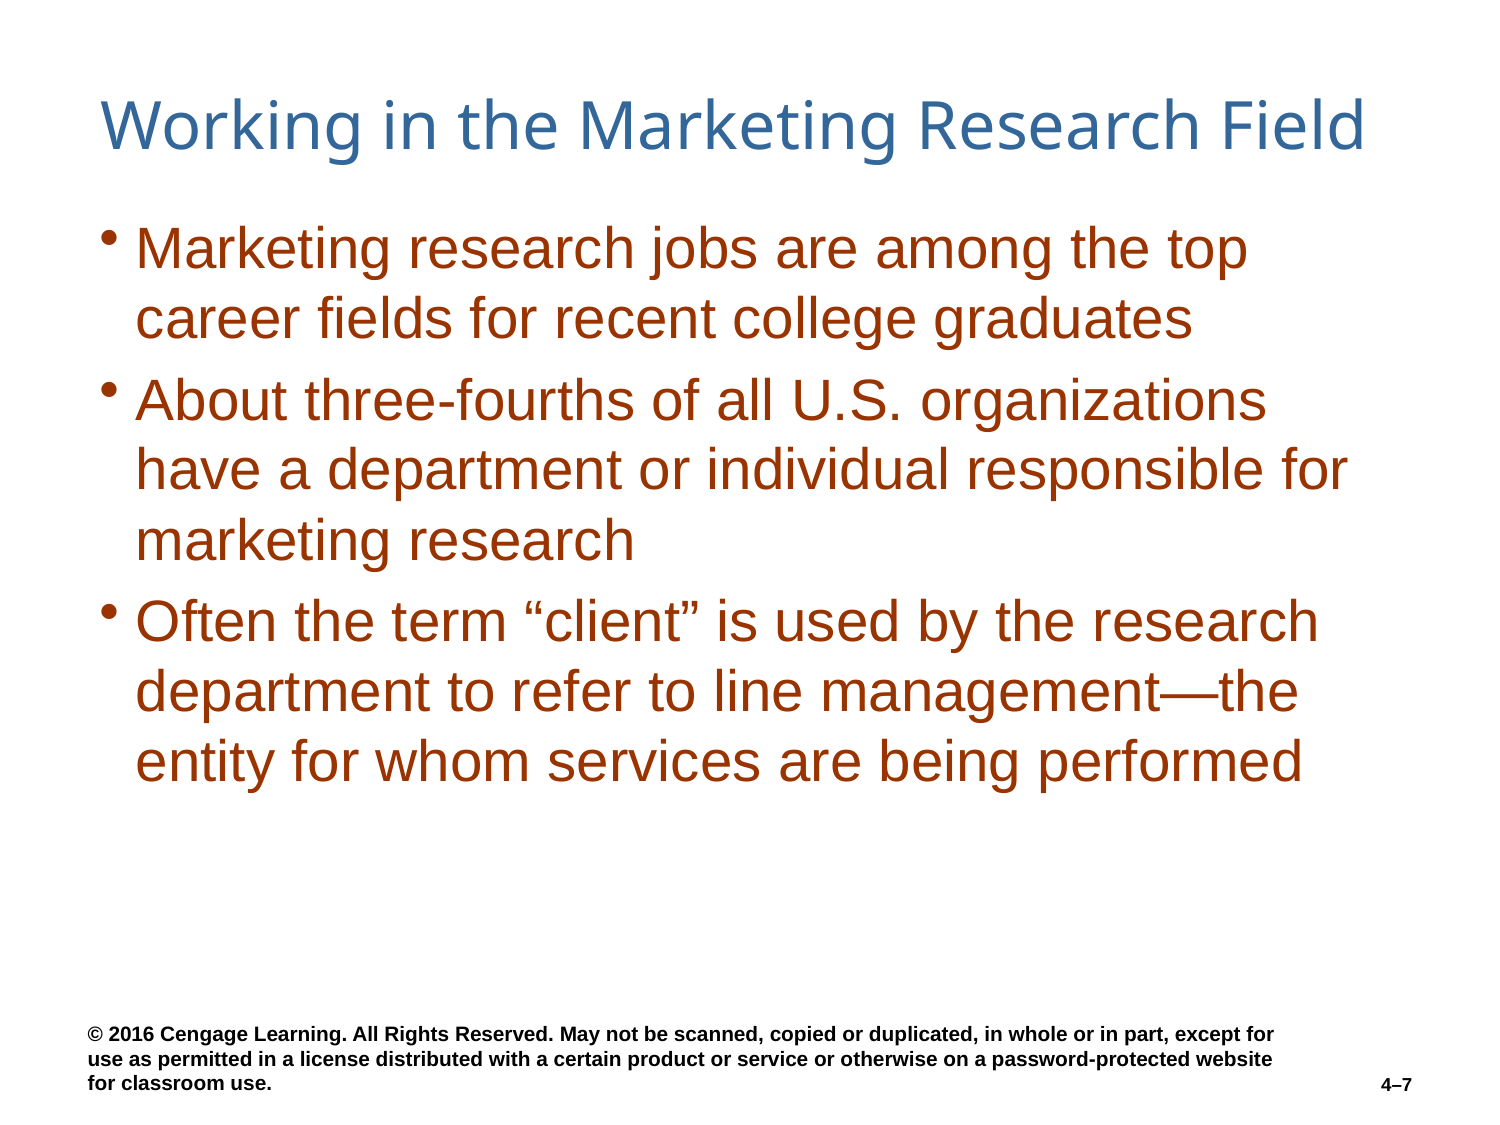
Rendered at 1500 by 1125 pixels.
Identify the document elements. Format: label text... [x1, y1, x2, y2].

slide_number 4–7 [1050, 1042, 1413, 1103]
title Working in the Marketing Research Field [85, 75, 1411, 171]
list Marketing research jobs are among the top career fields for recent college graduates About three-fourths of all U.S. organizations have a department or individual responsible for marketing research Often the term “client” is used by the research department to refer to line management—the entity for whom services are being performed [84, 202, 1414, 1013]
footer © 2016 Cengage Learning. All Rights Reserved. May not be scanned, copied or duplicated, in whole or in part, except for use as permitted in a license distributed with a certain product or service or otherwise on a password-protected website for classroom use. [87, 1057, 1050, 1103]
